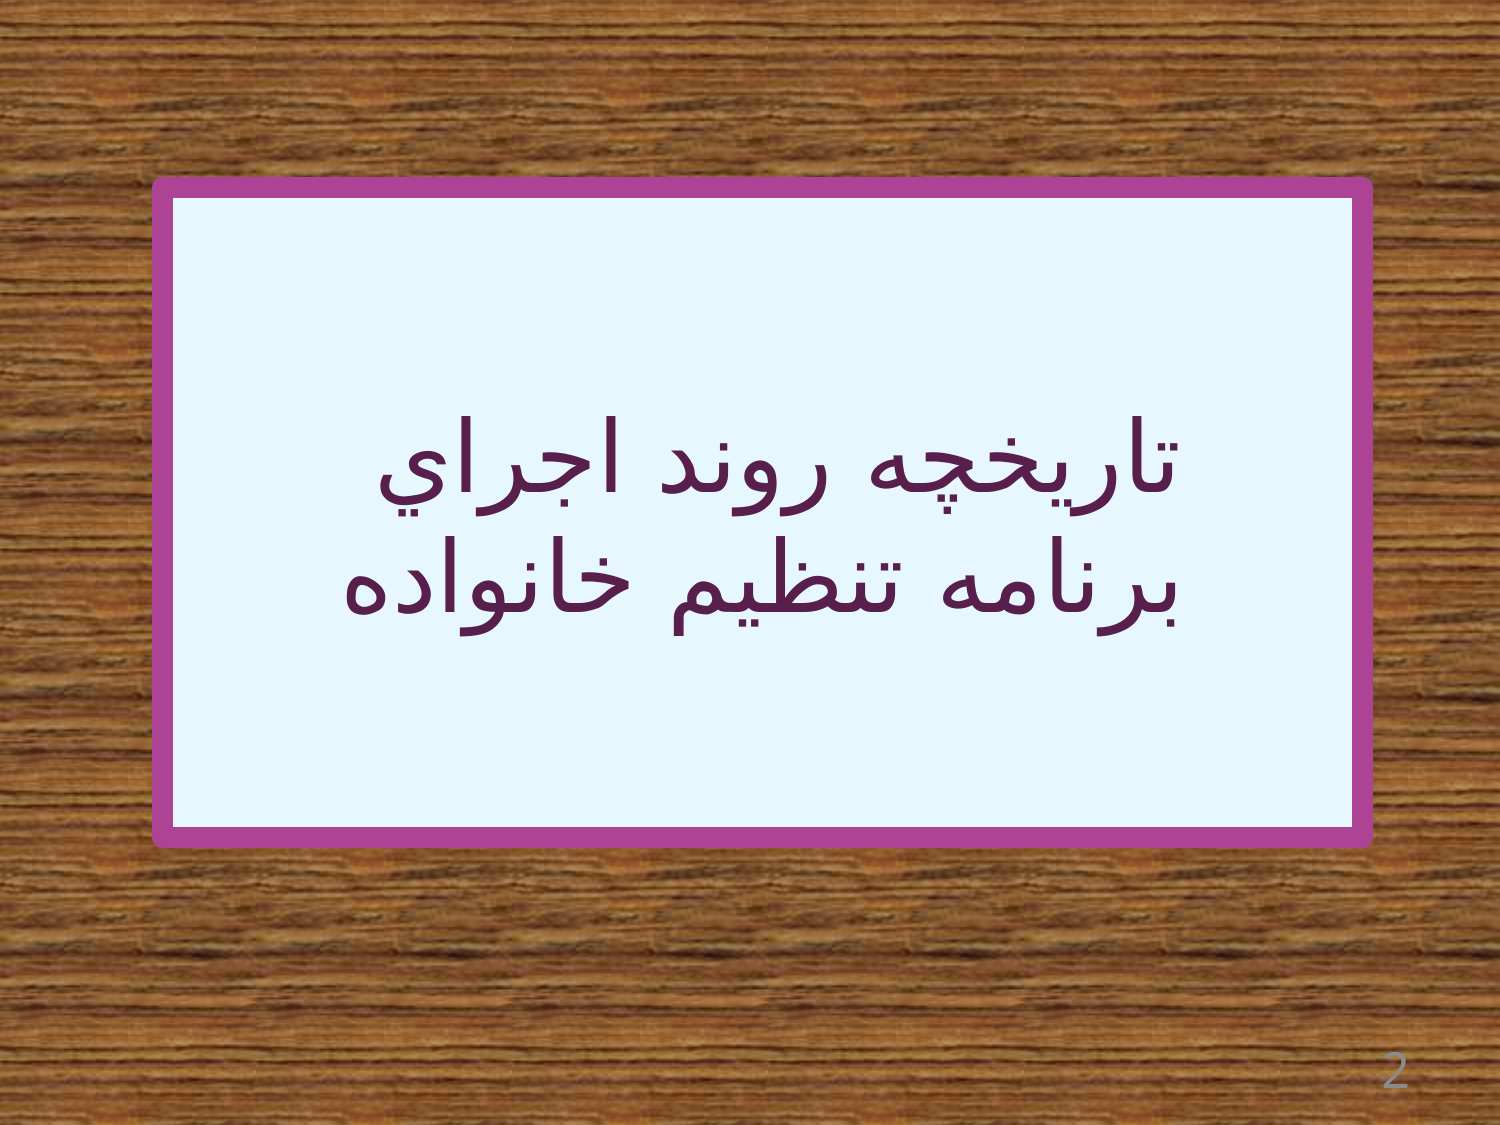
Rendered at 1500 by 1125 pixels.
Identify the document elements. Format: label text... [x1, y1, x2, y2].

picture [0, 0, 1500, 1125]
title تاريخچه روند اجراي برنامه تنظيم خانواده [160, 185, 1365, 840]
slide_number 2 [1074, 1042, 1425, 1103]
